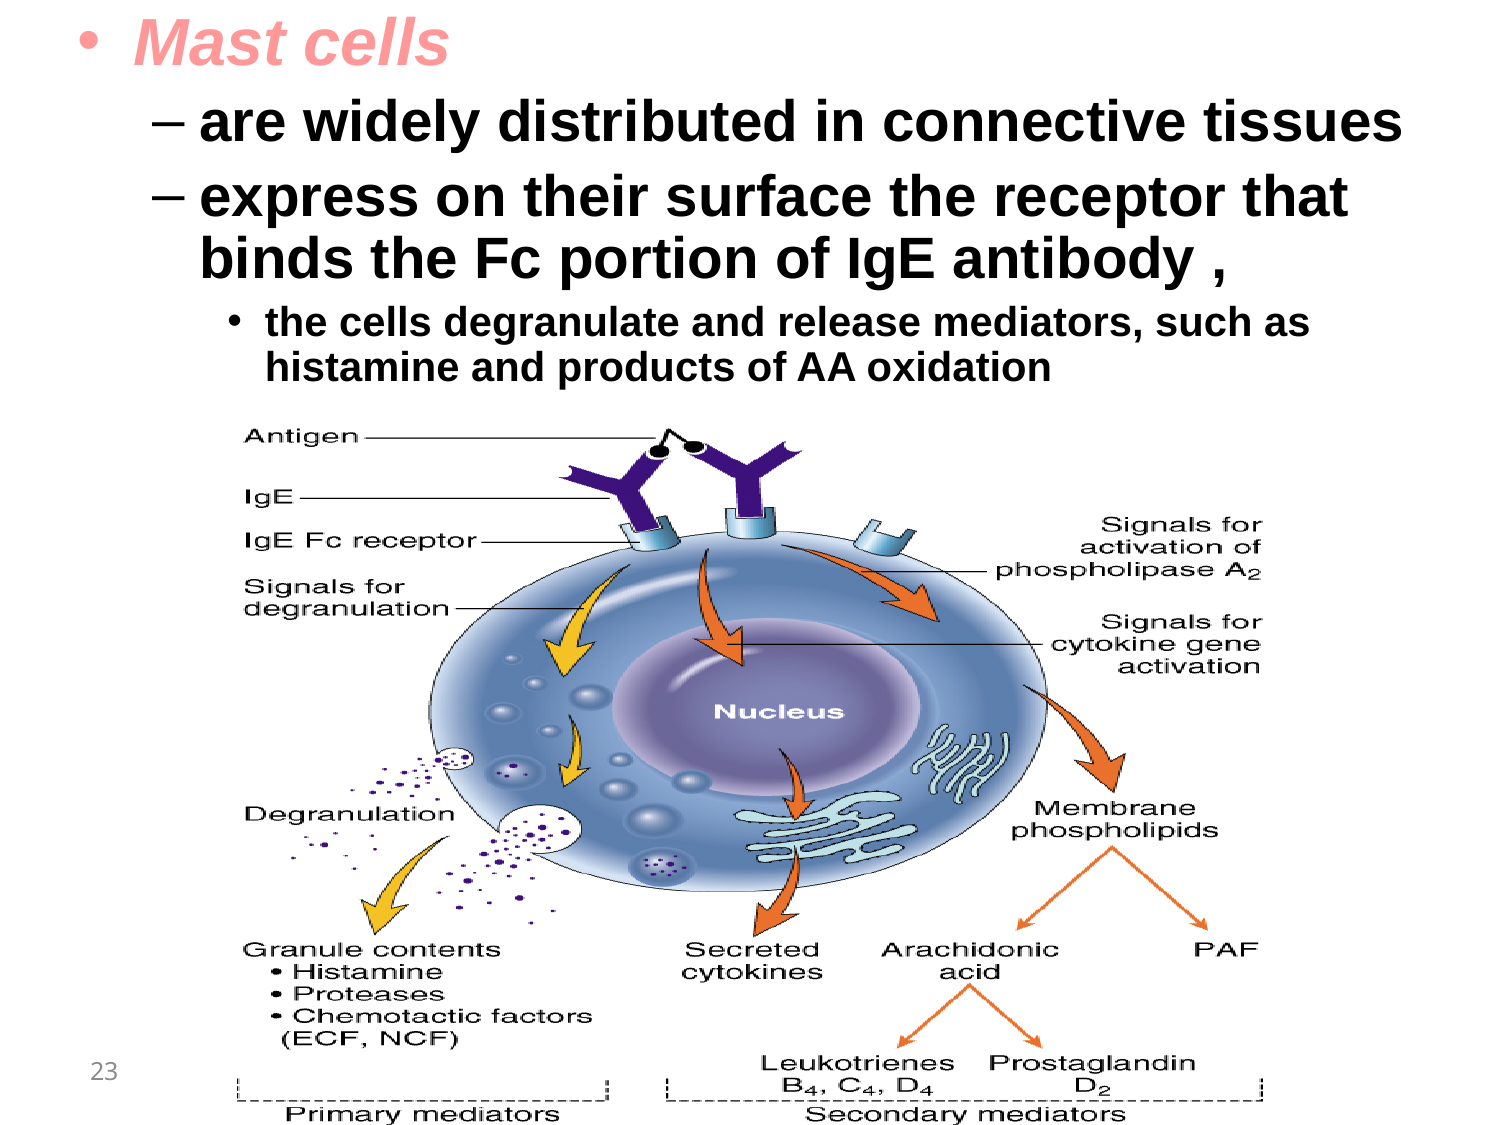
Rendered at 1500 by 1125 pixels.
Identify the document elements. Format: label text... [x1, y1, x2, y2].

picture [237, 424, 1263, 1125]
slide_number 23 [75, 1042, 232, 1103]
list Mast cells are widely distributed in connective tissues express on their surface the receptor that binds the Fc portion of IgE antibody , the cells degranulate and release mediators, such as histamine and products of AA oxidation [62, 0, 1500, 675]
